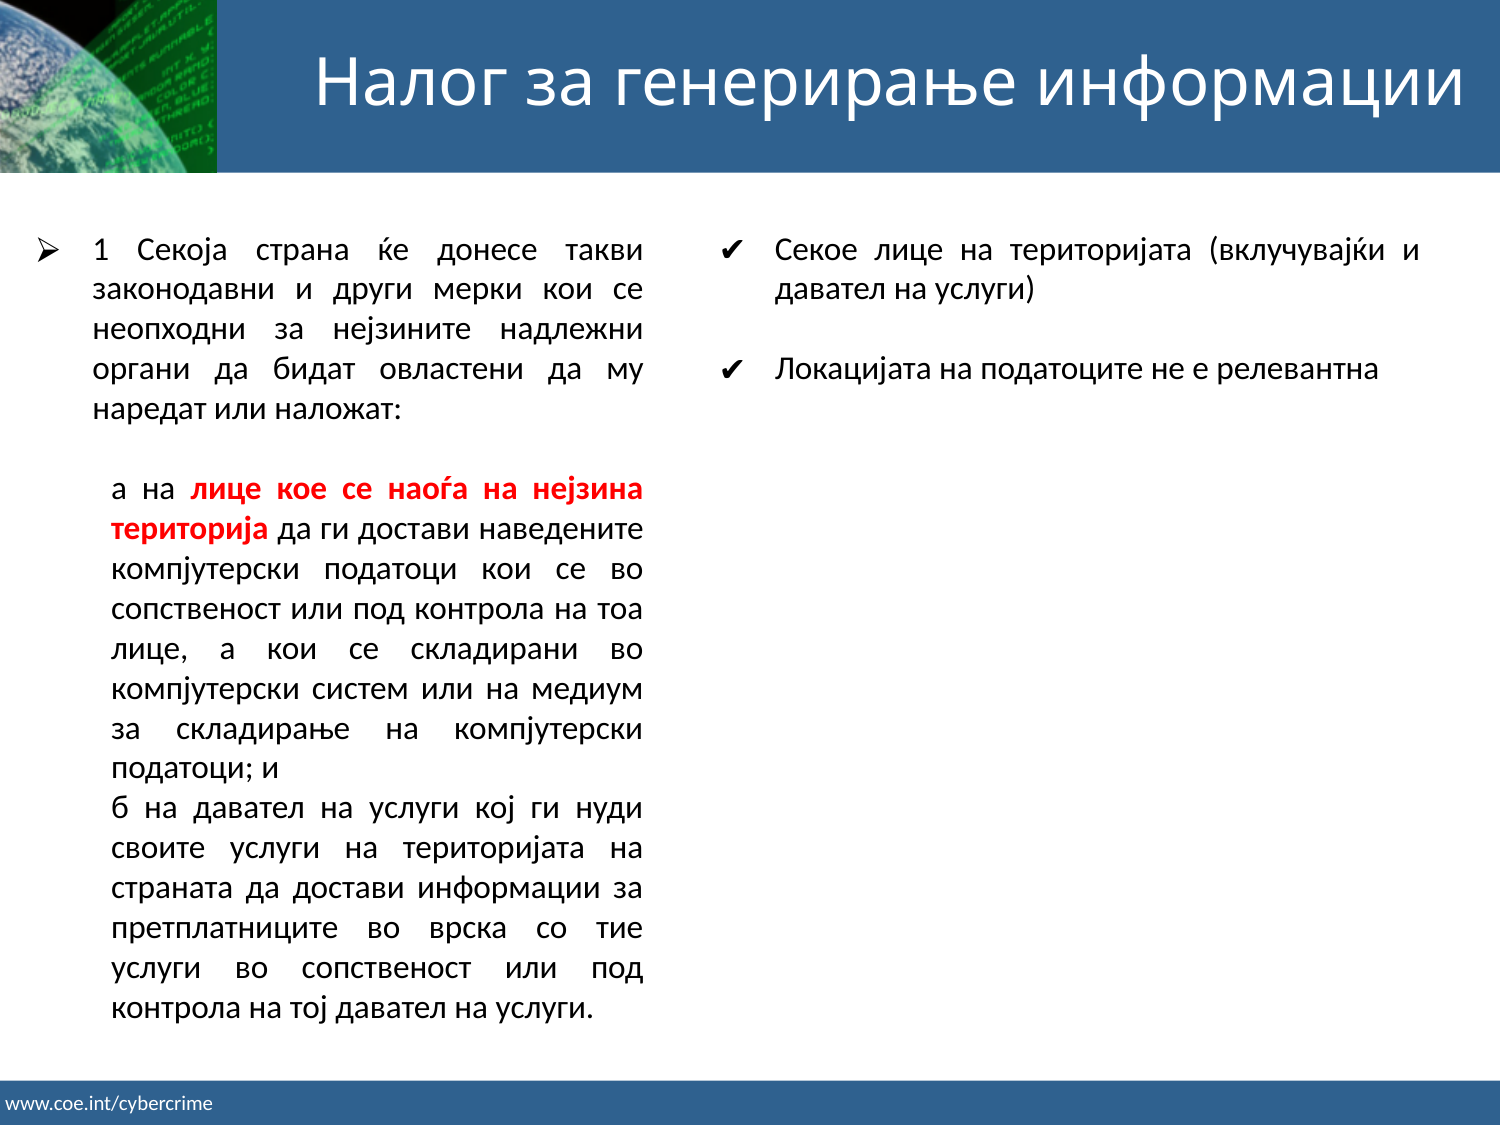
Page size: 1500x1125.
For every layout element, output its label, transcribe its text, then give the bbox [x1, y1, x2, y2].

text_box Секое лице на територијата (вклучувајќи и давател на услуги) Локацијата на податоците не е релевантна [703, 219, 1437, 434]
text_box Налог за генерирање информации [230, 31, 1483, 127]
text_box 1 Секоја страна ќе донесе такви законодавни и други мерки кои се неопходни за нејзините надлежни органи да бидат овластени да му наредат или наложат: а на лице кое се наоѓа на нејзина територија да ги достави наведените компјутерски податоци кои се во сопственост или под контрола на тоа лице, а кои се складирани во компјутерски систем или на медиум за складирање на компјутерски податоци; и б на давател на услуги кој ги нуди своите услуги на територијата на страната да достави информации за претплатниците во врска со тие услуги во сопственост или под контрола на тој давател на услуги. [21, 219, 660, 1033]
picture [0, 0, 217, 173]
